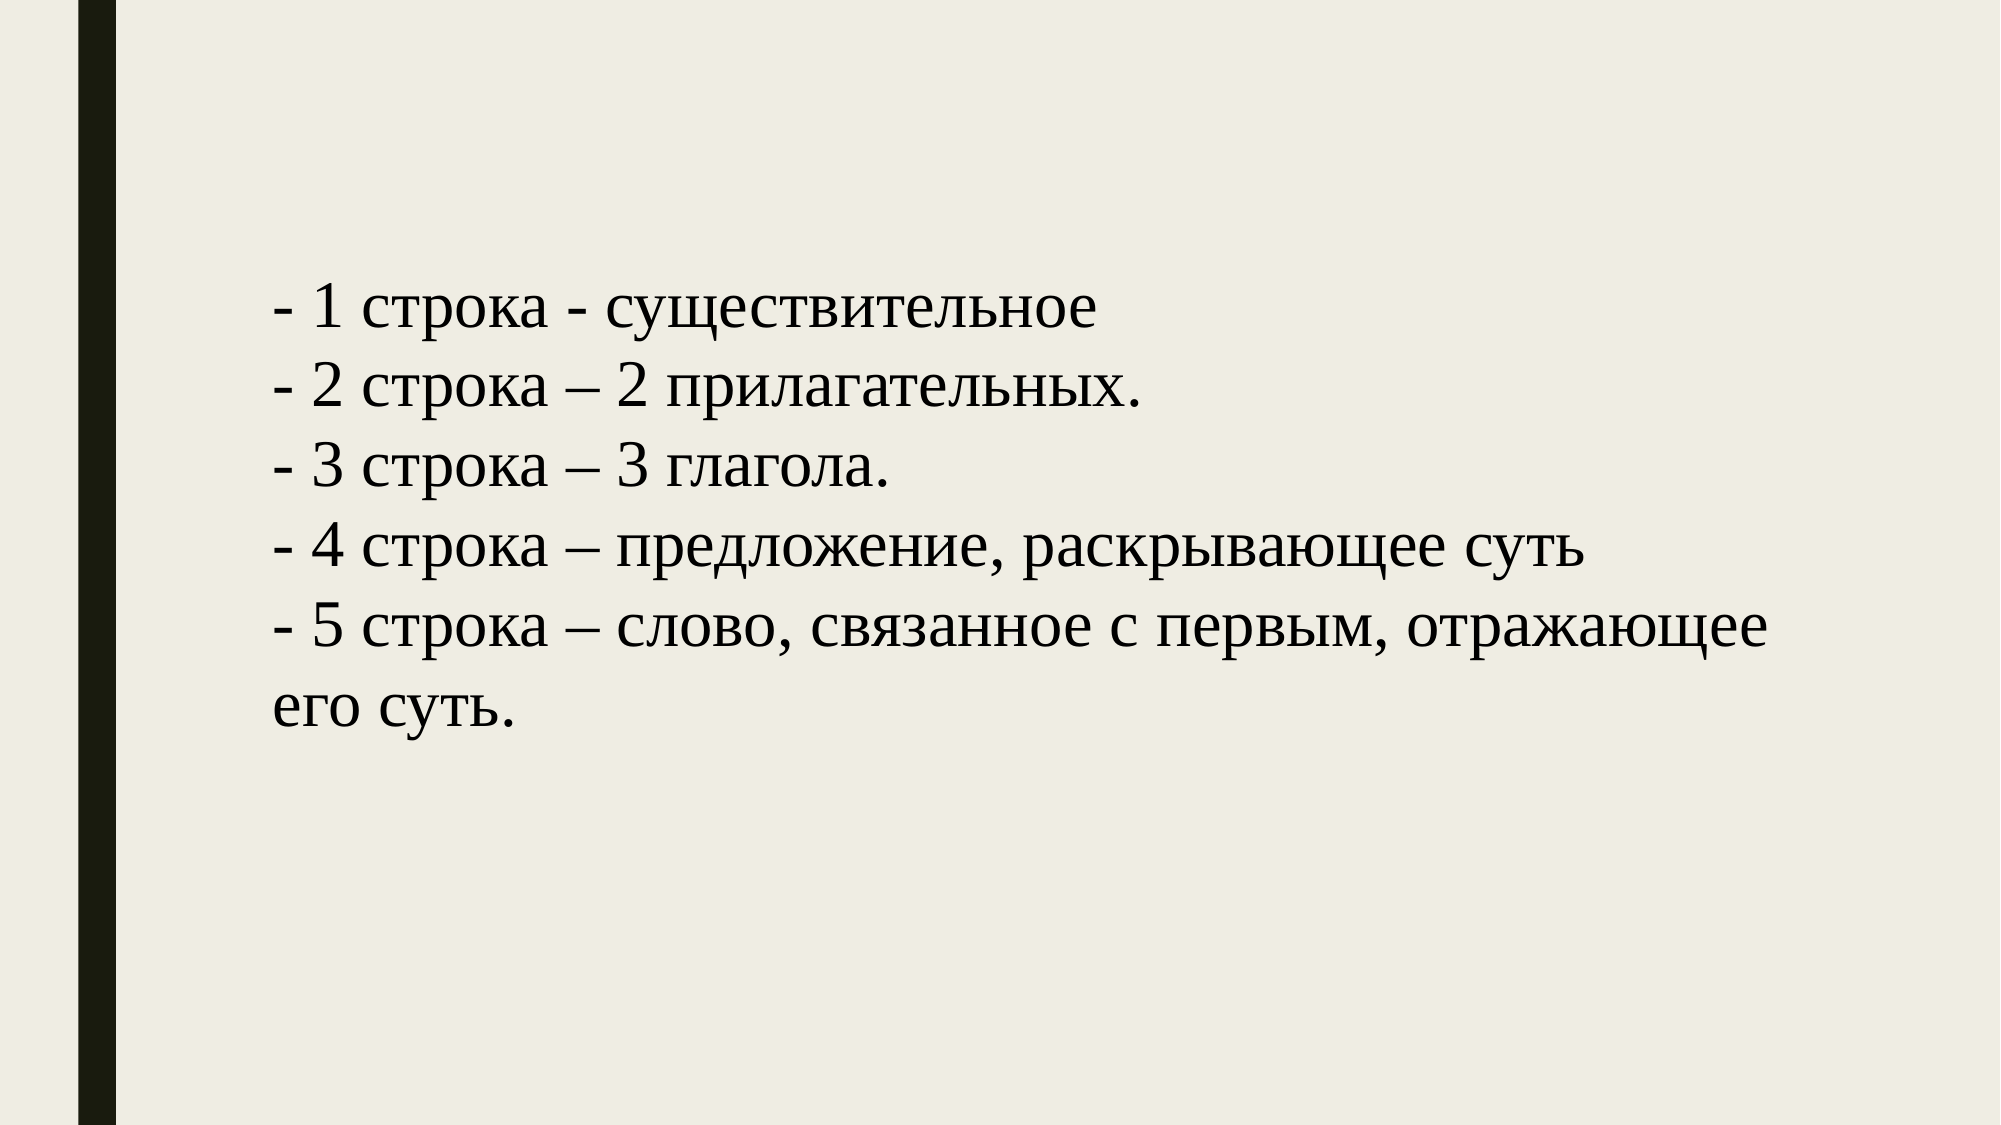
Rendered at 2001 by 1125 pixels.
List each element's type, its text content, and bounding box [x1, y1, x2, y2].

text_box - 1 строка - существительное - 2 строка – 2 прилагательных. - 3 строка – 3 глагола. - 4 строка – предложение, раскрывающее суть - 5 строка – слово, связанное с первым, отражающее его суть. [258, 252, 1813, 748]
